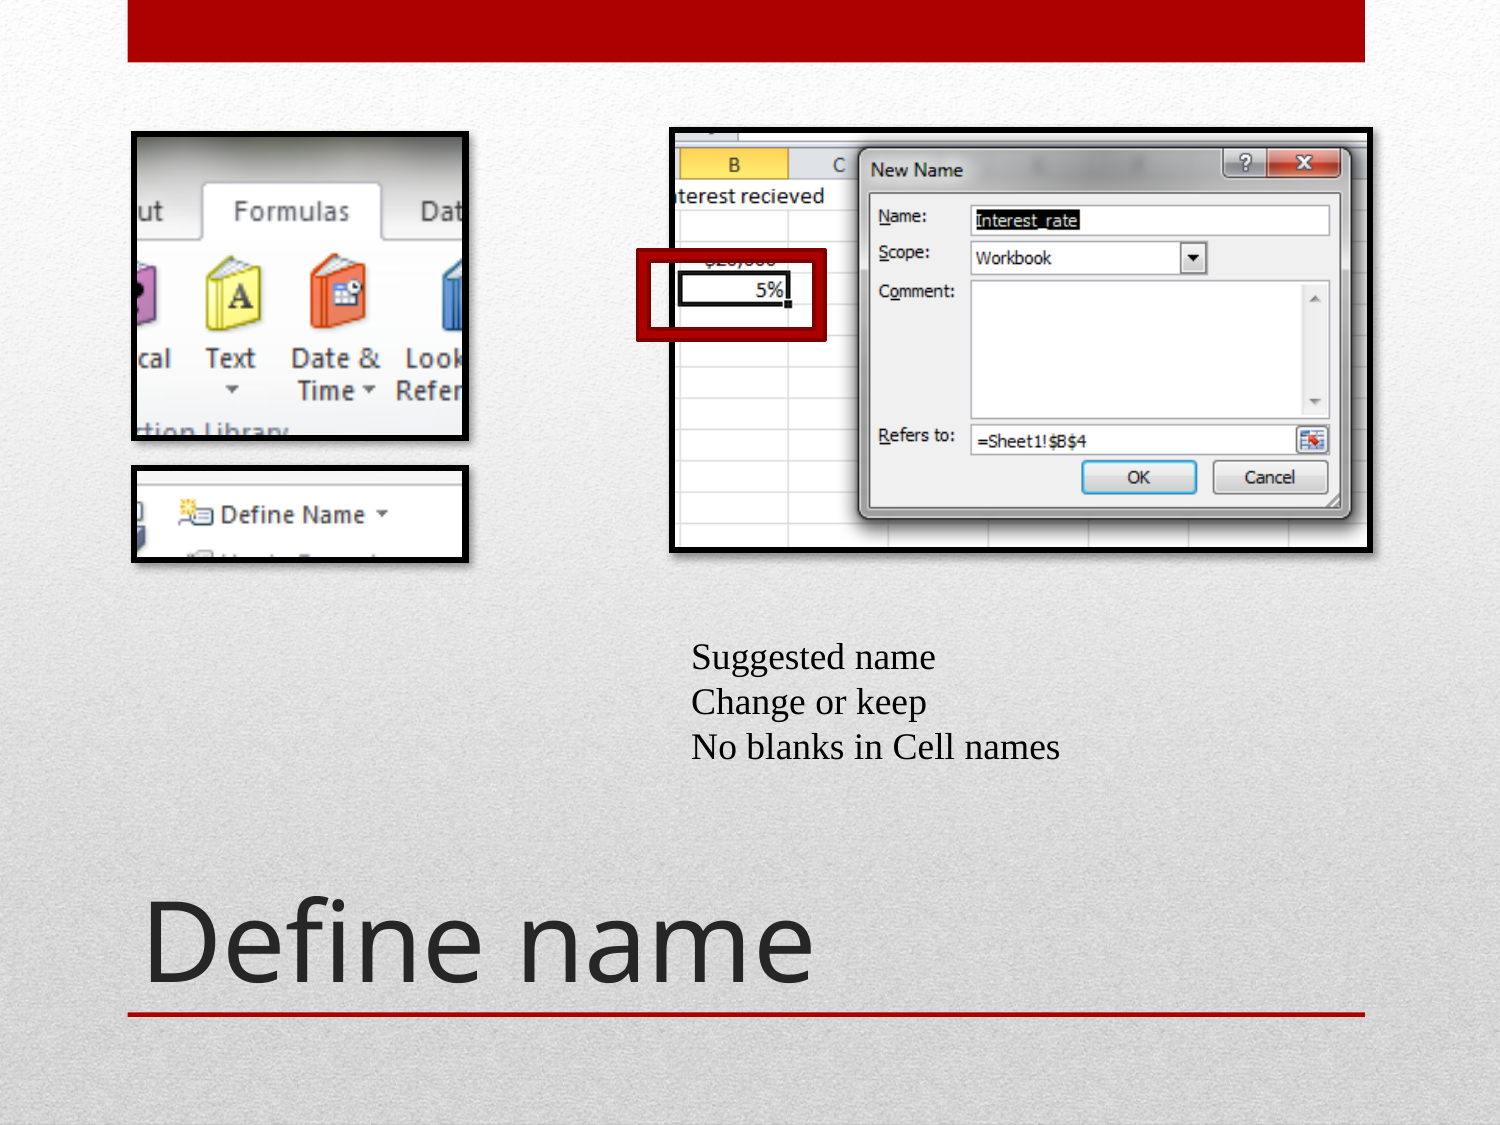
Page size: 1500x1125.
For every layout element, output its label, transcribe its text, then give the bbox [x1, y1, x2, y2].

title Define name [125, 750, 1238, 1013]
picture [136, 470, 464, 558]
picture [136, 136, 464, 436]
text_box Suggested name Change or keep No blanks in Cell names [676, 624, 1076, 775]
text_box [636, 248, 669, 342]
picture [674, 132, 1368, 549]
